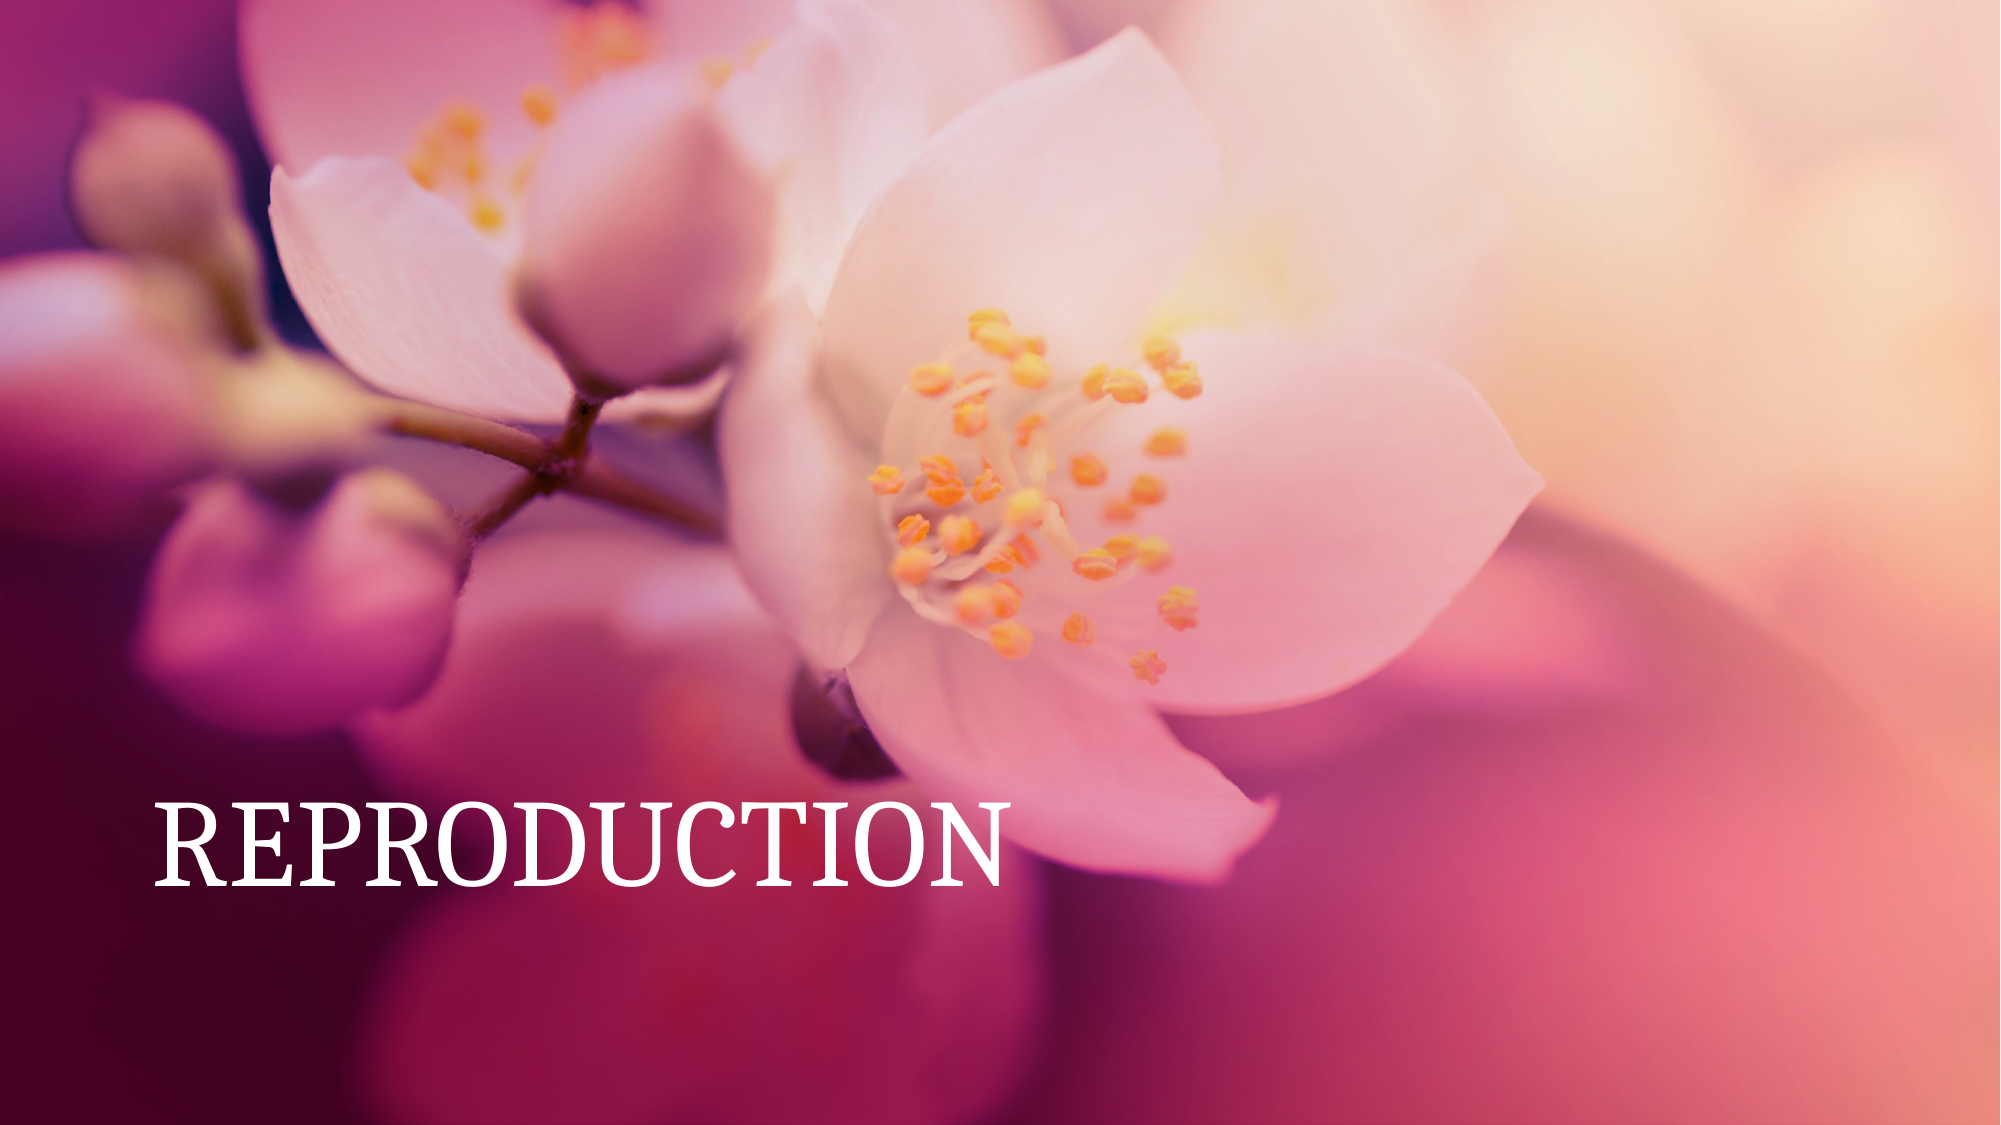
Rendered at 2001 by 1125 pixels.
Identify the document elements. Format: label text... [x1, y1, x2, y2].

picture [0, 0, 2001, 1125]
title REPRODUCTION [136, 611, 1665, 917]
